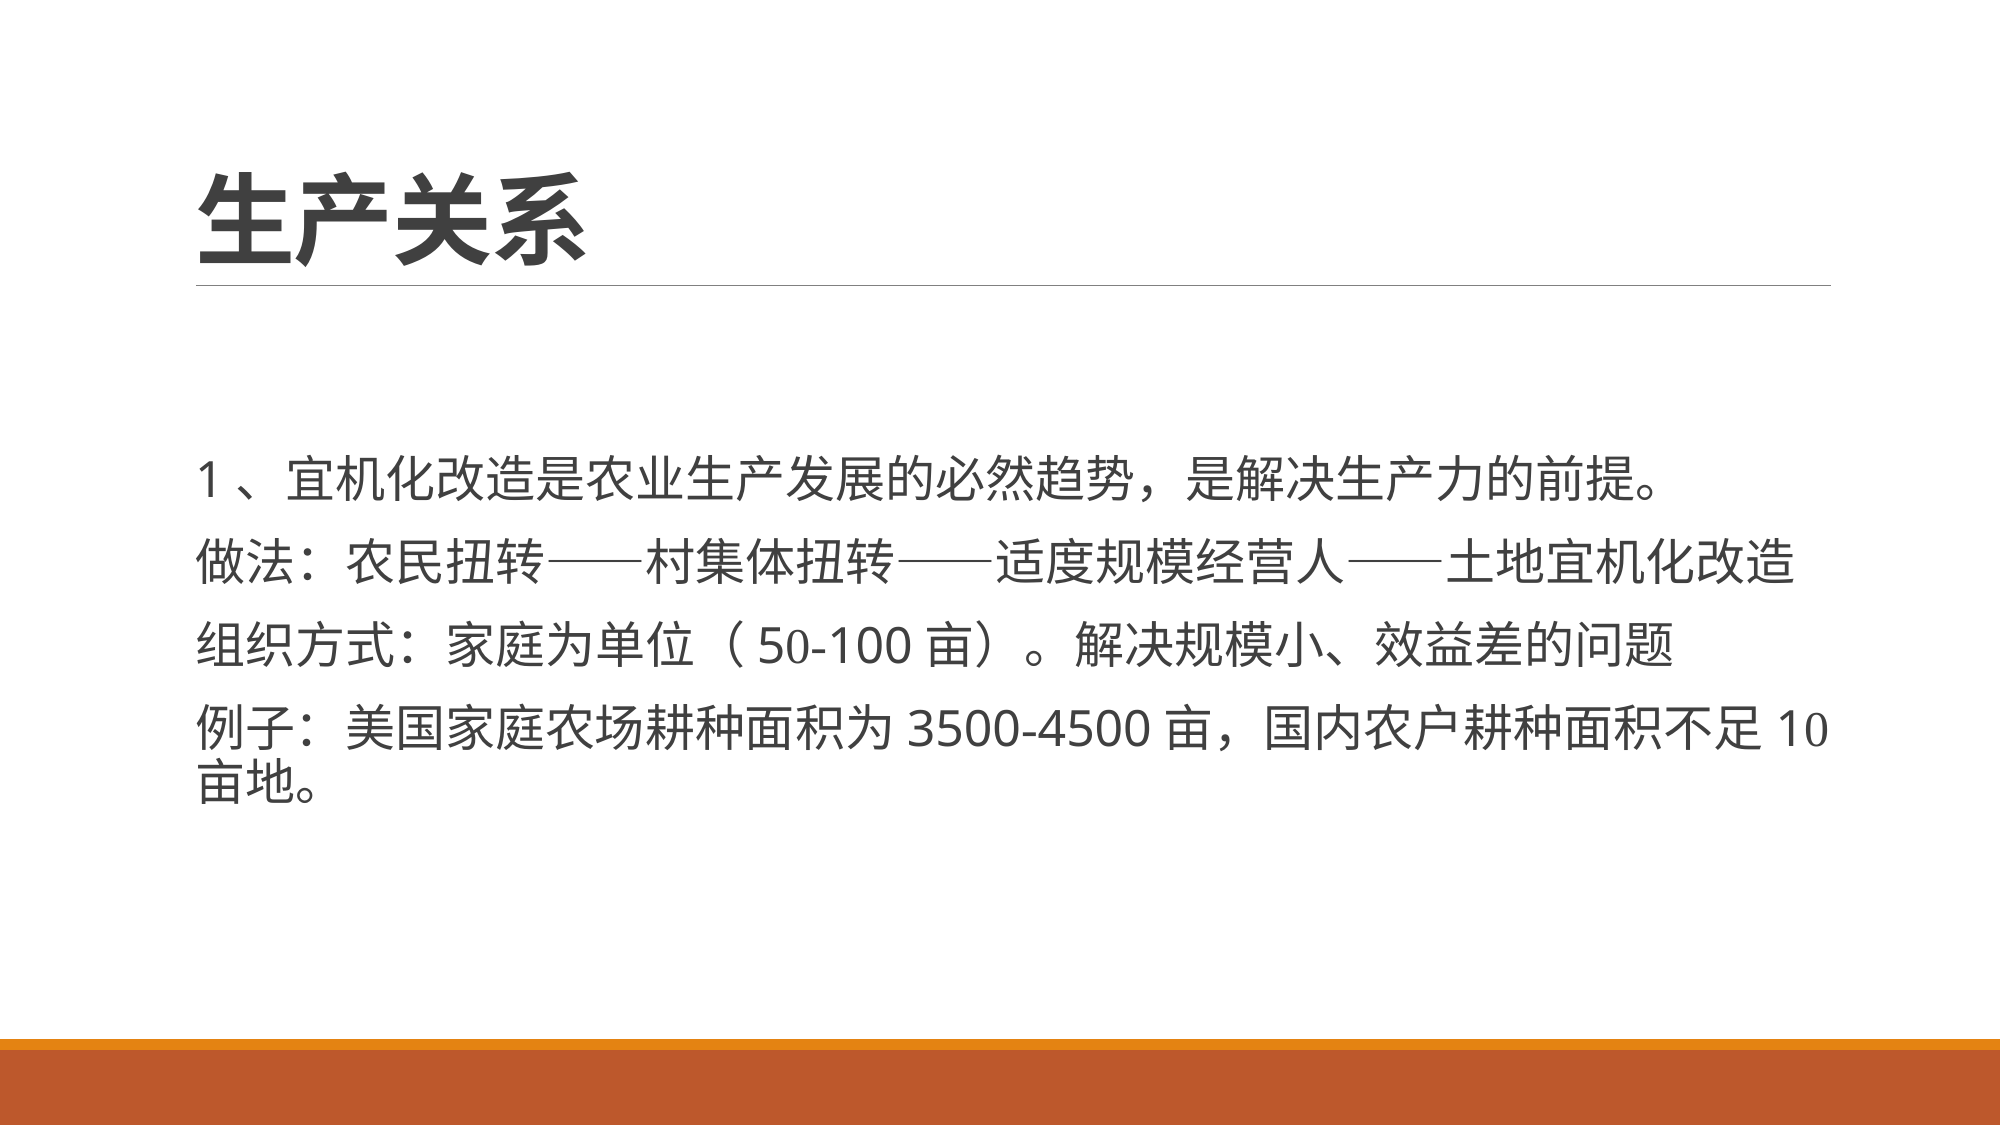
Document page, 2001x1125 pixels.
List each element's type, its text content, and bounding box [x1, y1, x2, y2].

list 1、宜机化改造是农业生产发展的必然趋势，是解决生产力的前提。 做法：农民扭转——村集体扭转——适度规模经营人——土地宜机化改造 组织方式：家庭为单位（50-100亩）。解决规模小、效益差的问题 例子：美国家庭农场耕种面积为3500-4500亩，国内农户耕种面积不足10亩地。 [180, 302, 1830, 963]
title 生产关系 [180, 47, 1830, 285]
